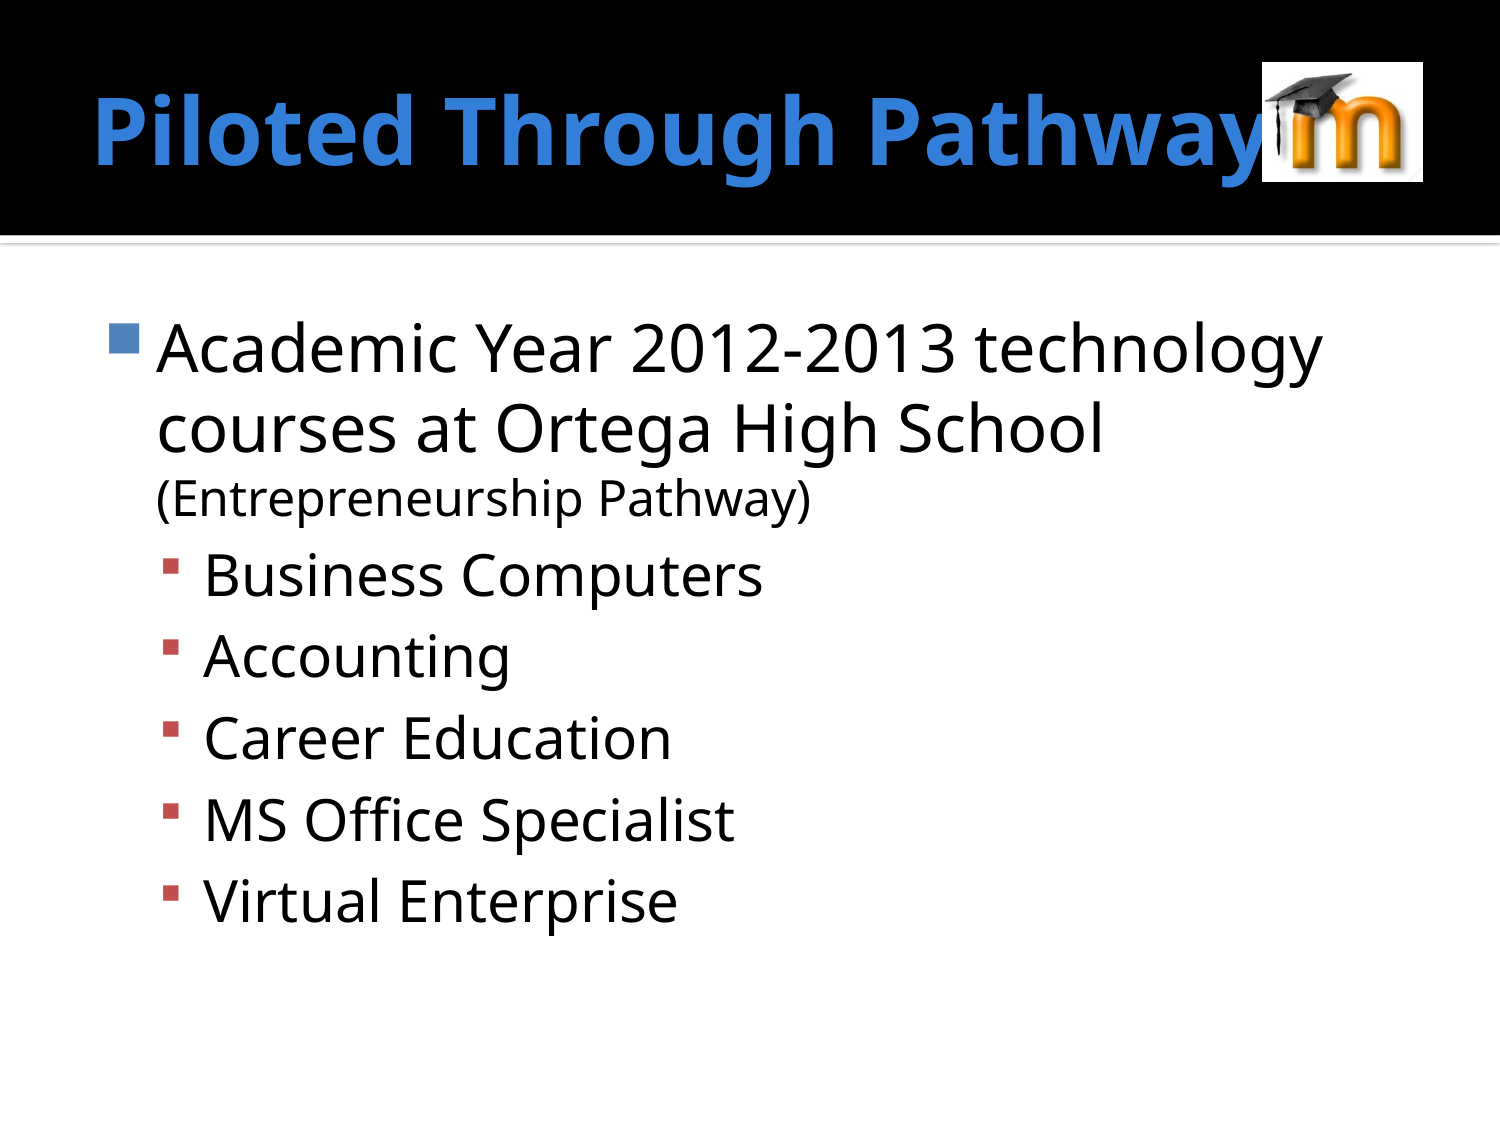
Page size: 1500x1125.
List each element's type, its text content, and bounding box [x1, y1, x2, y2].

list Academic Year 2012-2013 technology courses at Ortega High School (Entrepreneurship Pathway) Business Computers Accounting Career Education MS Office Specialist Virtual Enterprise [75, 291, 1425, 900]
picture [1262, 62, 1423, 182]
title Piloted Through Pathways [75, 25, 1425, 231]
